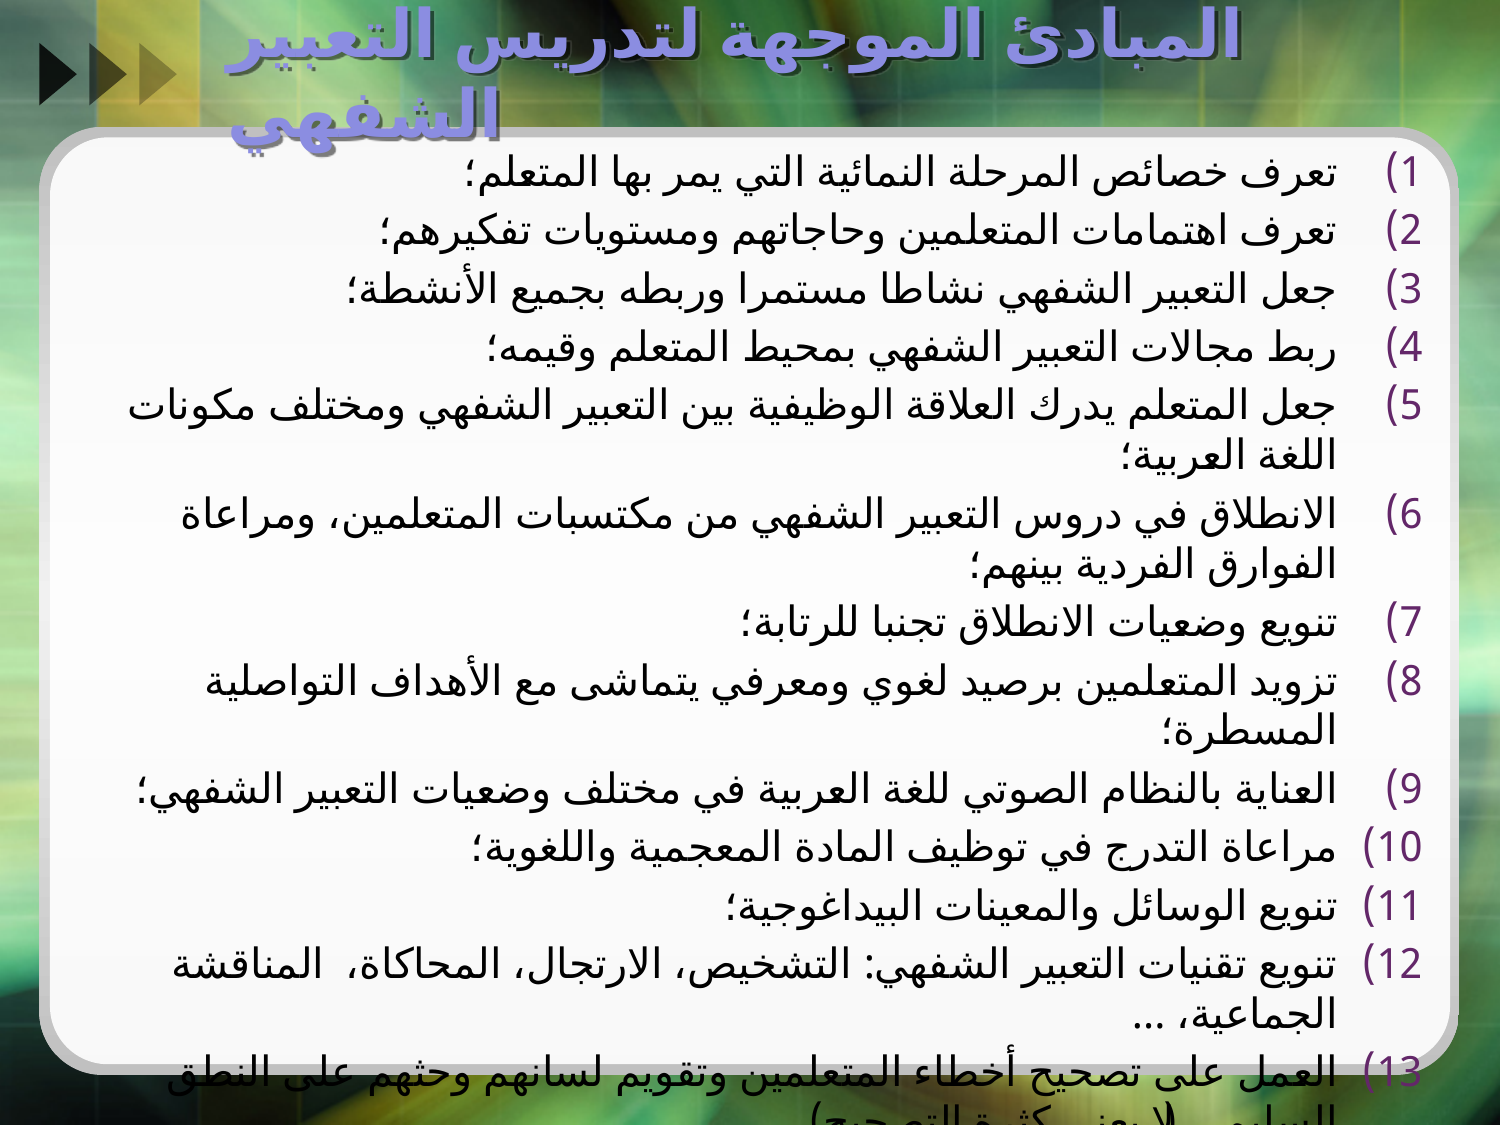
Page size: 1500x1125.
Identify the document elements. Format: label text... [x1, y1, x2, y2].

list تعرف خصائص المرحلة النمائية التي يمر بها المتعلم؛ تعرف اهتمامات المتعلمين وحاجاتهم ومستويات تفكيرهم؛ جعل التعبير الشفهي نشاطا مستمرا وربطه بجميع الأنشطة؛ ربط مجالات التعبير الشفهي بمحيط المتعلم وقيمه؛ جعل المتعلم يدرك العلاقة الوظيفية بين التعبير الشفهي ومختلف مكونات اللغة العربية؛ الانطلاق في دروس التعبير الشفهي من مكتسبات المتعلمين، ومراعاة الفوارق الفردية بينهم؛ تنويع وضعيات الانطلاق تجنبا للرتابة؛ تزويد المتعلمين برصيد لغوي ومعرفي يتماشى مع الأهداف التواصلية المسطرة؛ العناية بالنظام الصوتي للغة العربية في مختلف وضعيات التعبير الشفهي؛ مراعاة التدرج في توظيف المادة المعجمية واللغوية؛ تنويع الوسائل والمعينات البيداغوجية؛ تنويع تقنيات التعبير الشفهي: التشخيص، الارتجال، المحاكاة، المناقشة الجماعية، ... العمل على تصحيح أخطاء المتعلمين وتقويم لسانهم وحثهم على النطق السليم ( لا يعني كثرة التصحيح) ....... [53, 137, 1438, 1038]
picture [0, 0, 1500, 1125]
title المبادئ الموجهة لتدريس التعبير الشفهي [212, 24, 1463, 118]
